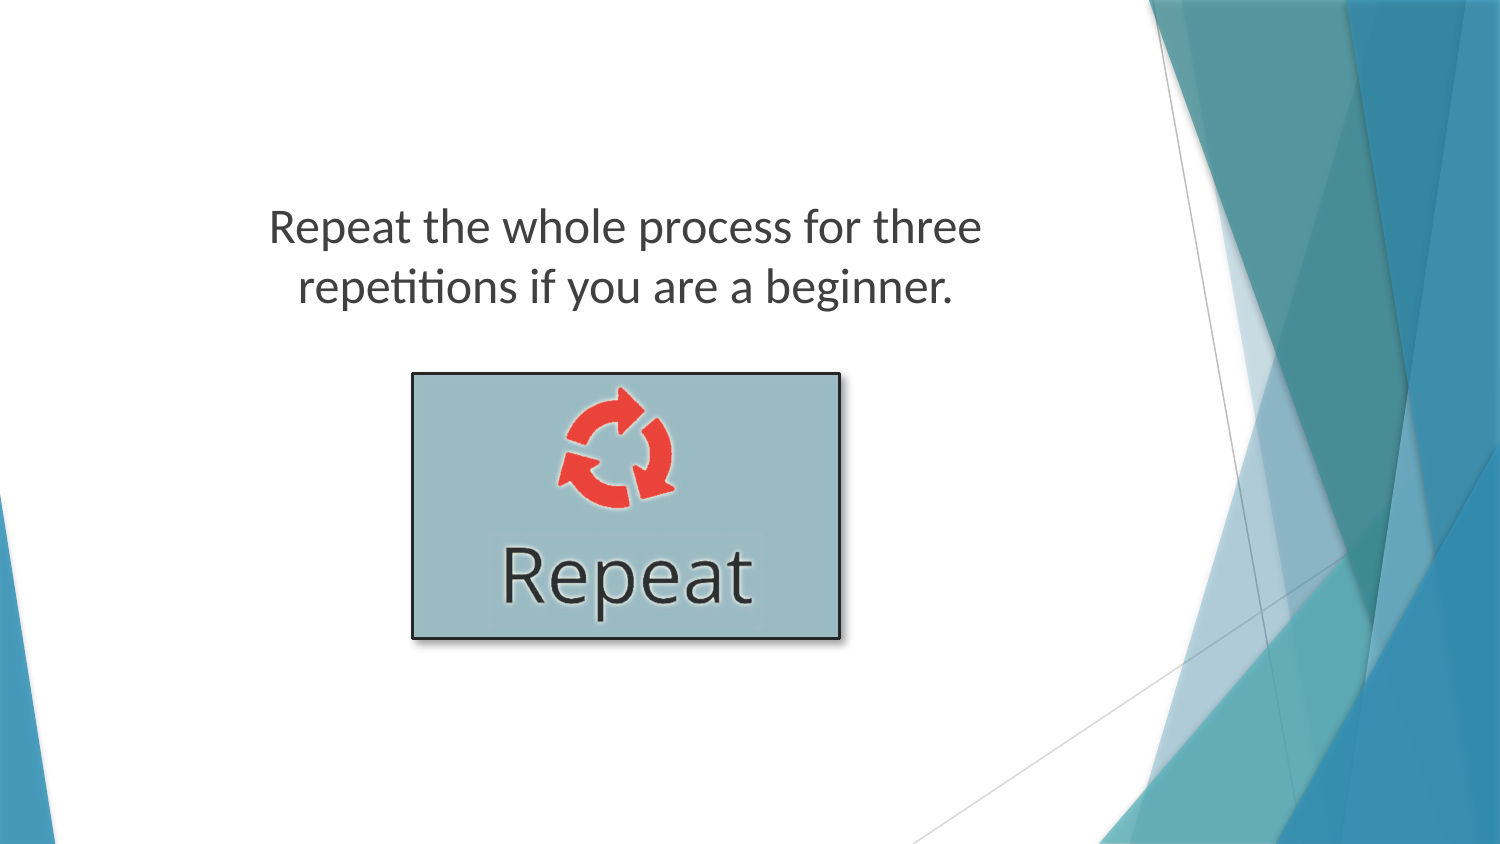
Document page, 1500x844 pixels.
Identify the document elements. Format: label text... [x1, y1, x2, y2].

picture [413, 374, 839, 638]
list Repeat the whole process for three repetitions if you are a beginner. [194, 185, 1058, 328]
